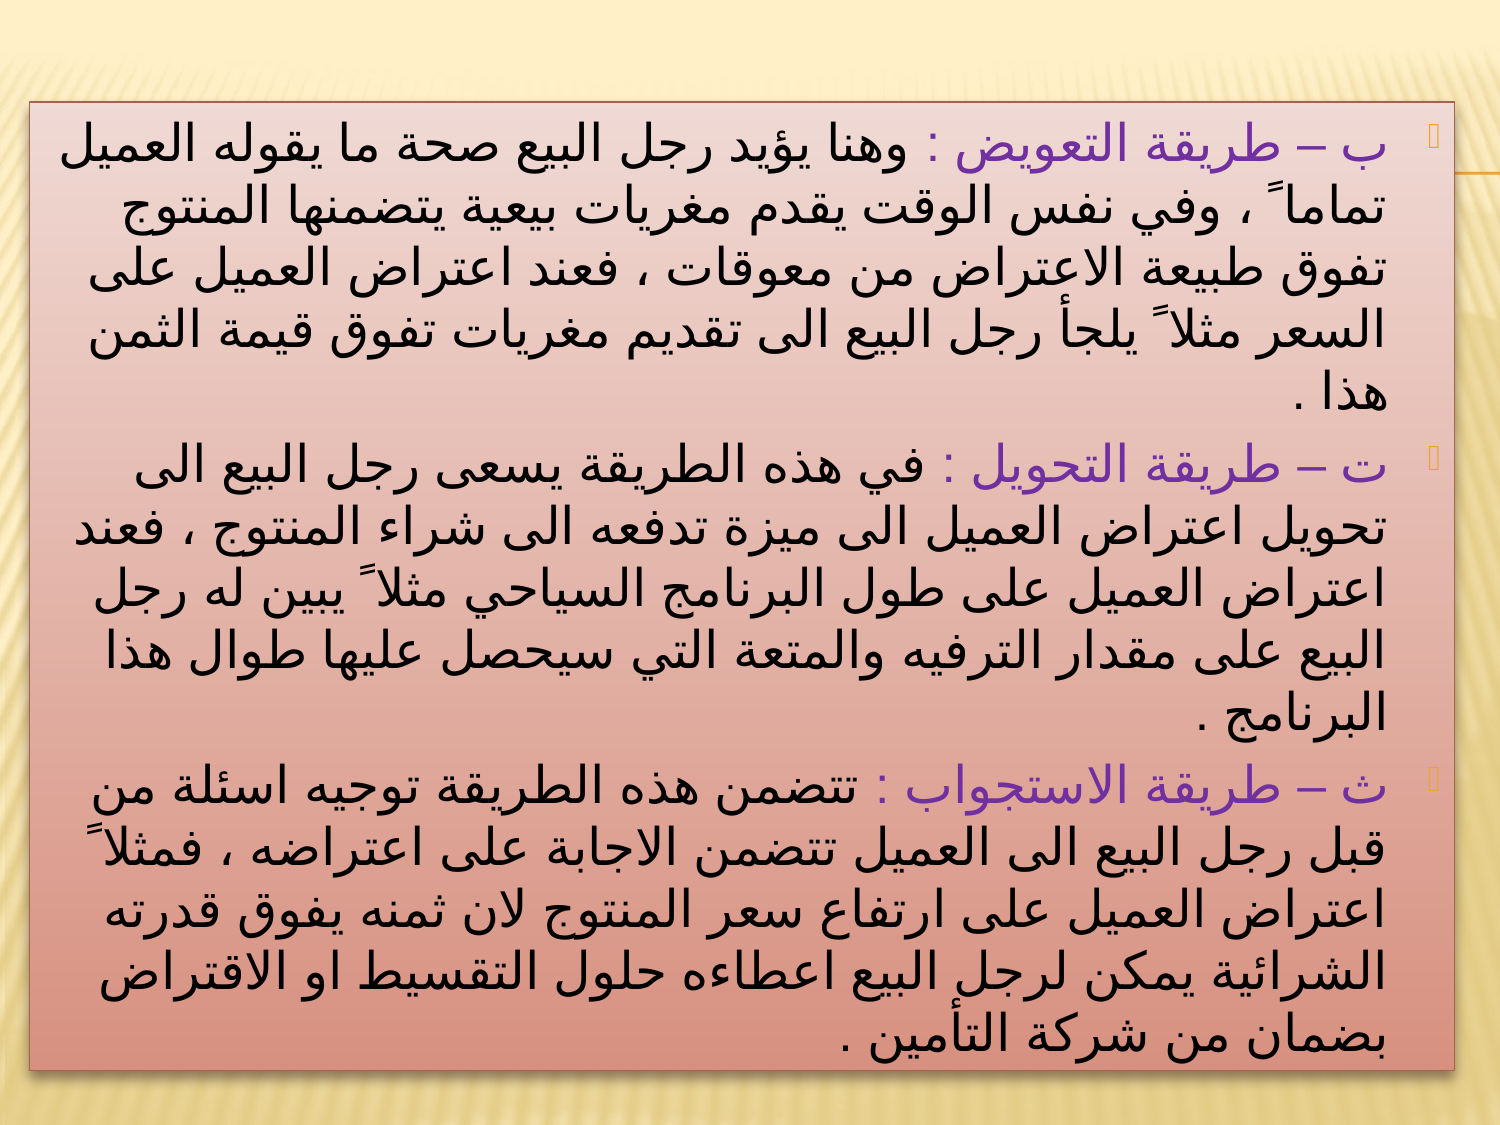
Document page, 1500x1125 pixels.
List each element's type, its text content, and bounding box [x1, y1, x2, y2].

list ب – طريقة التعويض : وهنا يؤيد رجل البيع صحة ما يقوله العميل تماما ً ، وفي نفس الوقت يقدم مغريات بيعية يتضمنها المنتوج تفوق طبيعة الاعتراض من معوقات ، فعند اعتراض العميل على السعر مثلا ً يلجأ رجل البيع الى تقديم مغريات تفوق قيمة الثمن هذا . ت – طريقة التحويل : في هذه الطريقة يسعى رجل البيع الى تحويل اعتراض العميل الى ميزة تدفعه الى شراء المنتوج ، فعند اعتراض العميل على طول البرنامج السياحي مثلا ً يبين له رجل البيع على مقدار الترفيه والمتعة التي سيحصل عليها طوال هذا البرنامج . ث – طريقة الاستجواب : تتضمن هذه الطريقة توجيه اسئلة من قبل رجل البيع الى العميل تتضمن الاجابة على اعتراضه ، فمثلا ً اعتراض العميل على ارتفاع سعر المنتوج لان ثمنه يفوق قدرته الشرائية يمكن لرجل البيع اعطاءه حلول التقسيط او الاقتراض بضمان من شركة التأمين . [29, 101, 1455, 1071]
